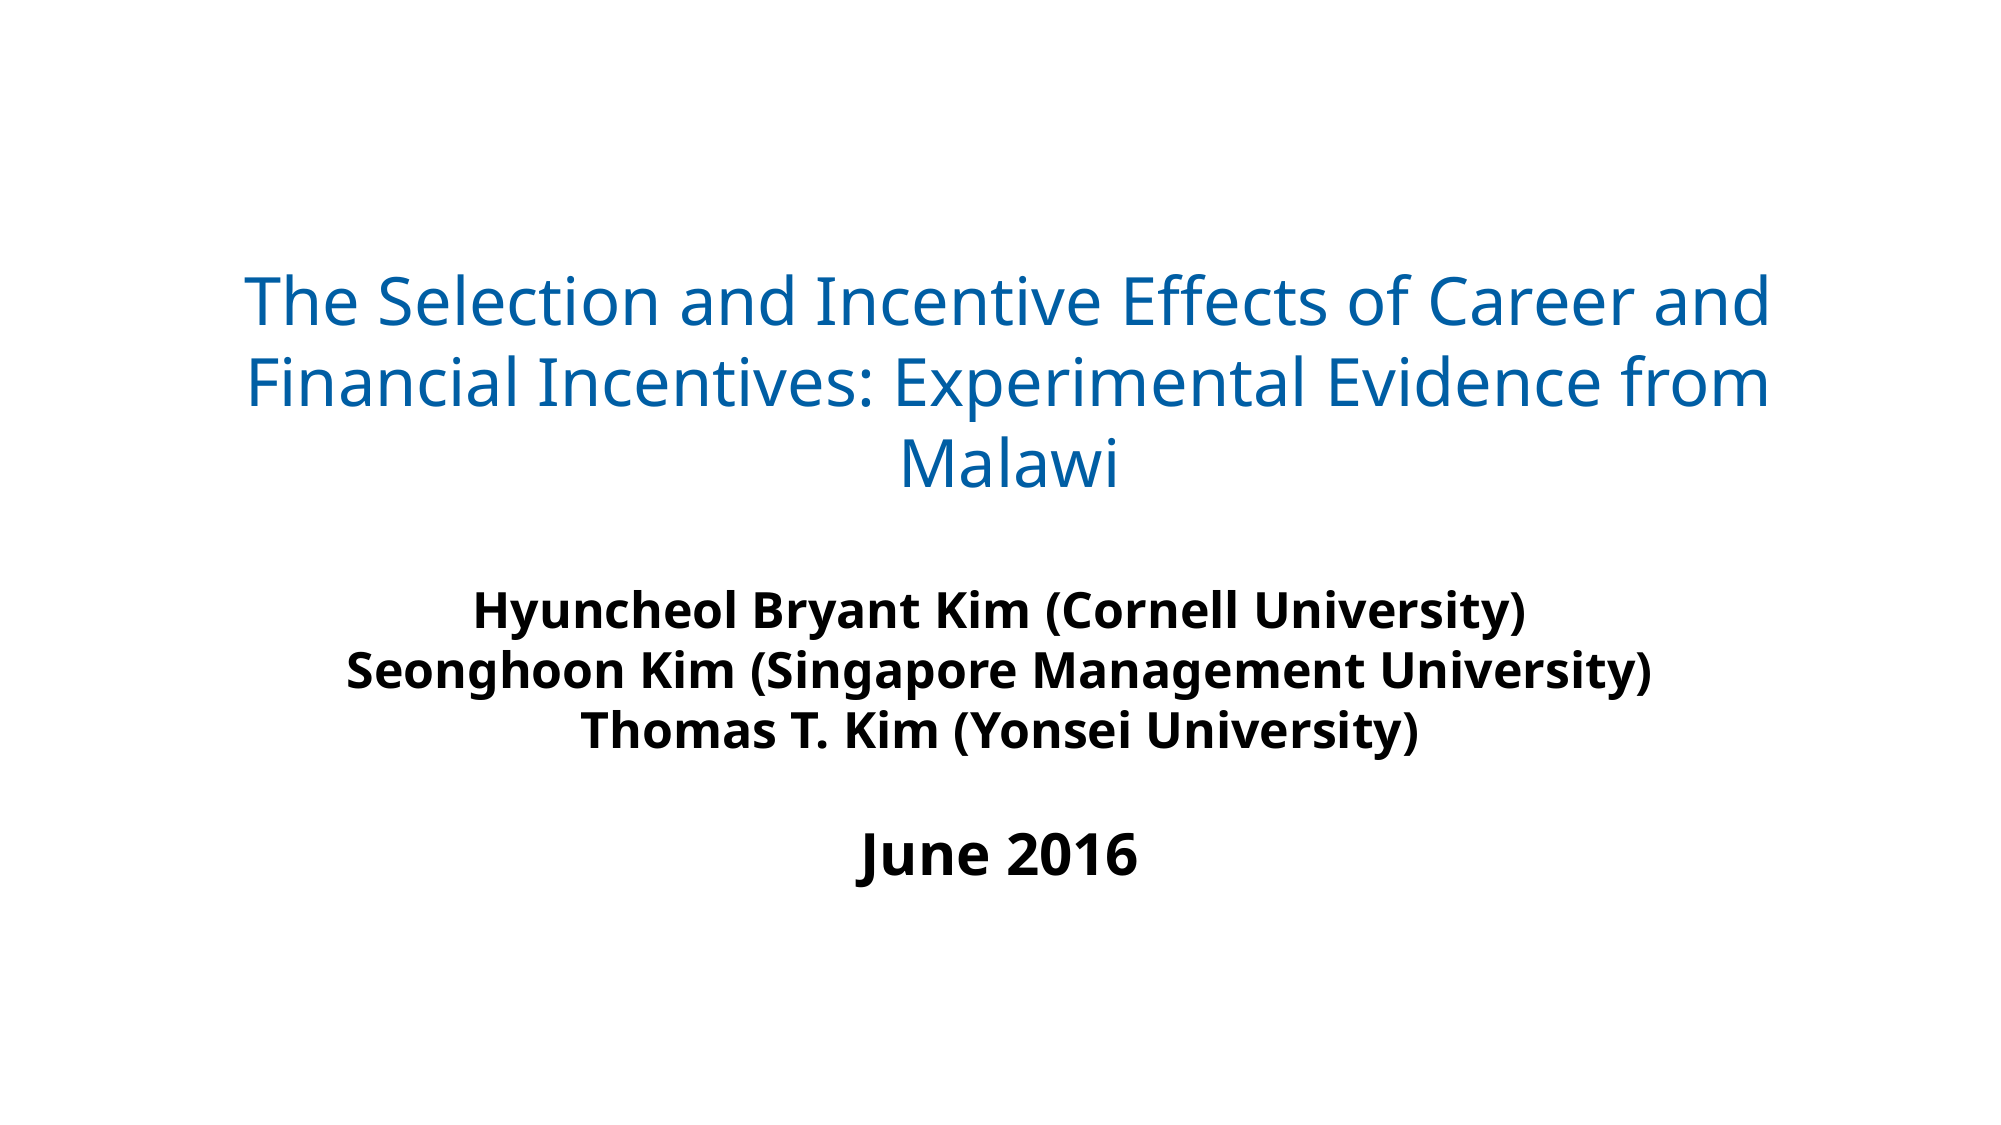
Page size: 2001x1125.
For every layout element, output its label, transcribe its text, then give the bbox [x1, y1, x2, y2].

text_box Hyuncheol Bryant Kim (Cornell University) Seonghoon Kim (Singapore Management University) Thomas T. Kim (Yonsei University) [249, 550, 1750, 787]
text_box The Selection and Incentive Effects of Career and Financial Incentives: Experimental Evidence from Malawi [147, 208, 1872, 551]
text_box June 2016 [249, 798, 1750, 906]
